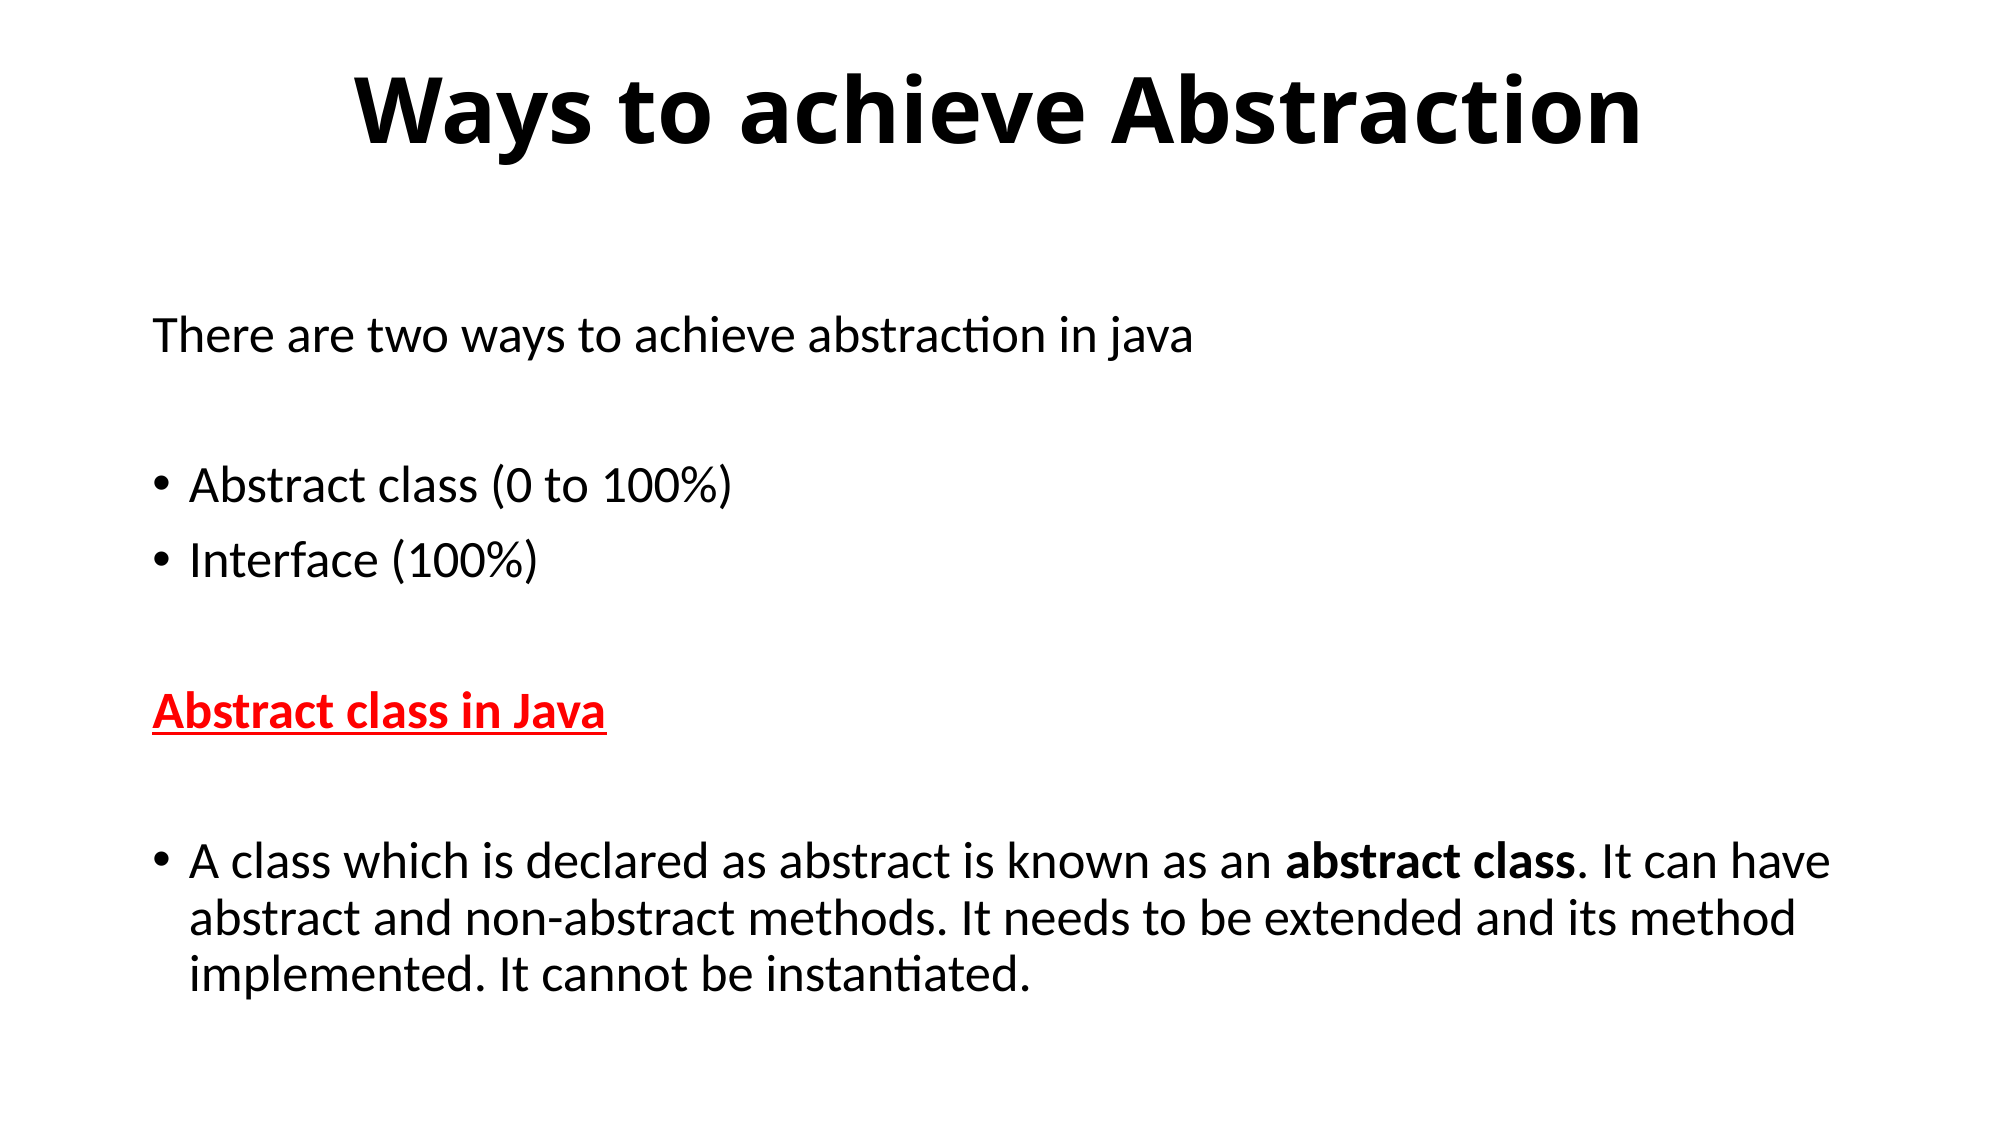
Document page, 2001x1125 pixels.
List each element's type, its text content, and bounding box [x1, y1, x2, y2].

list There are two ways to achieve abstraction in java Abstract class (0 to 100%) Interface (100%) Abstract class in Java A class which is declared as abstract is known as an abstract class. It can have abstract and non-abstract methods. It needs to be extended and its method implemented. It cannot be instantiated. [137, 299, 1863, 1014]
title Ways to achieve Abstraction [137, 59, 1863, 278]
